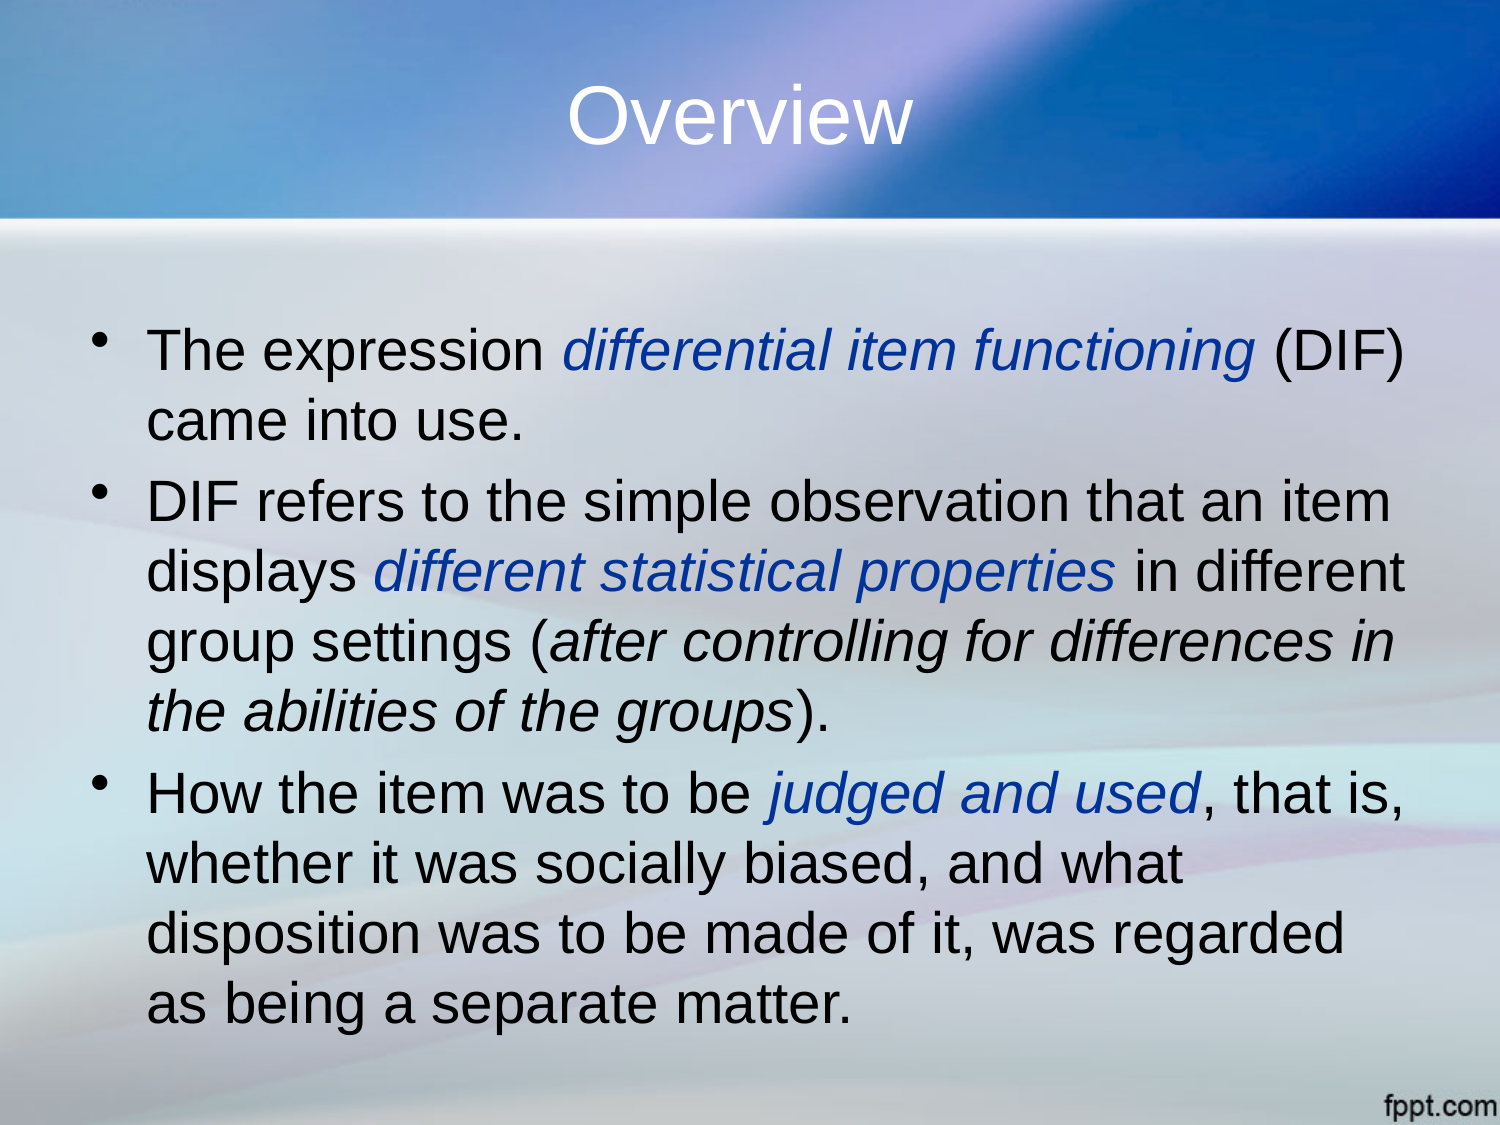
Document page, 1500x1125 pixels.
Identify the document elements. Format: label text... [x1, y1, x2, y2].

list The expression differential item functioning (DIF) came into use. DIF refers to the simple observation that an item displays different statistical properties in different group settings (after controlling for differences in the abilities of the groups). How the item was to be judged and used, that is, whether it was socially biased, and what disposition was to be made of it, was regarded as being a separate matter. [75, 304, 1425, 1047]
title Overview [64, 31, 1415, 192]
picture [0, 0, 1500, 1125]
